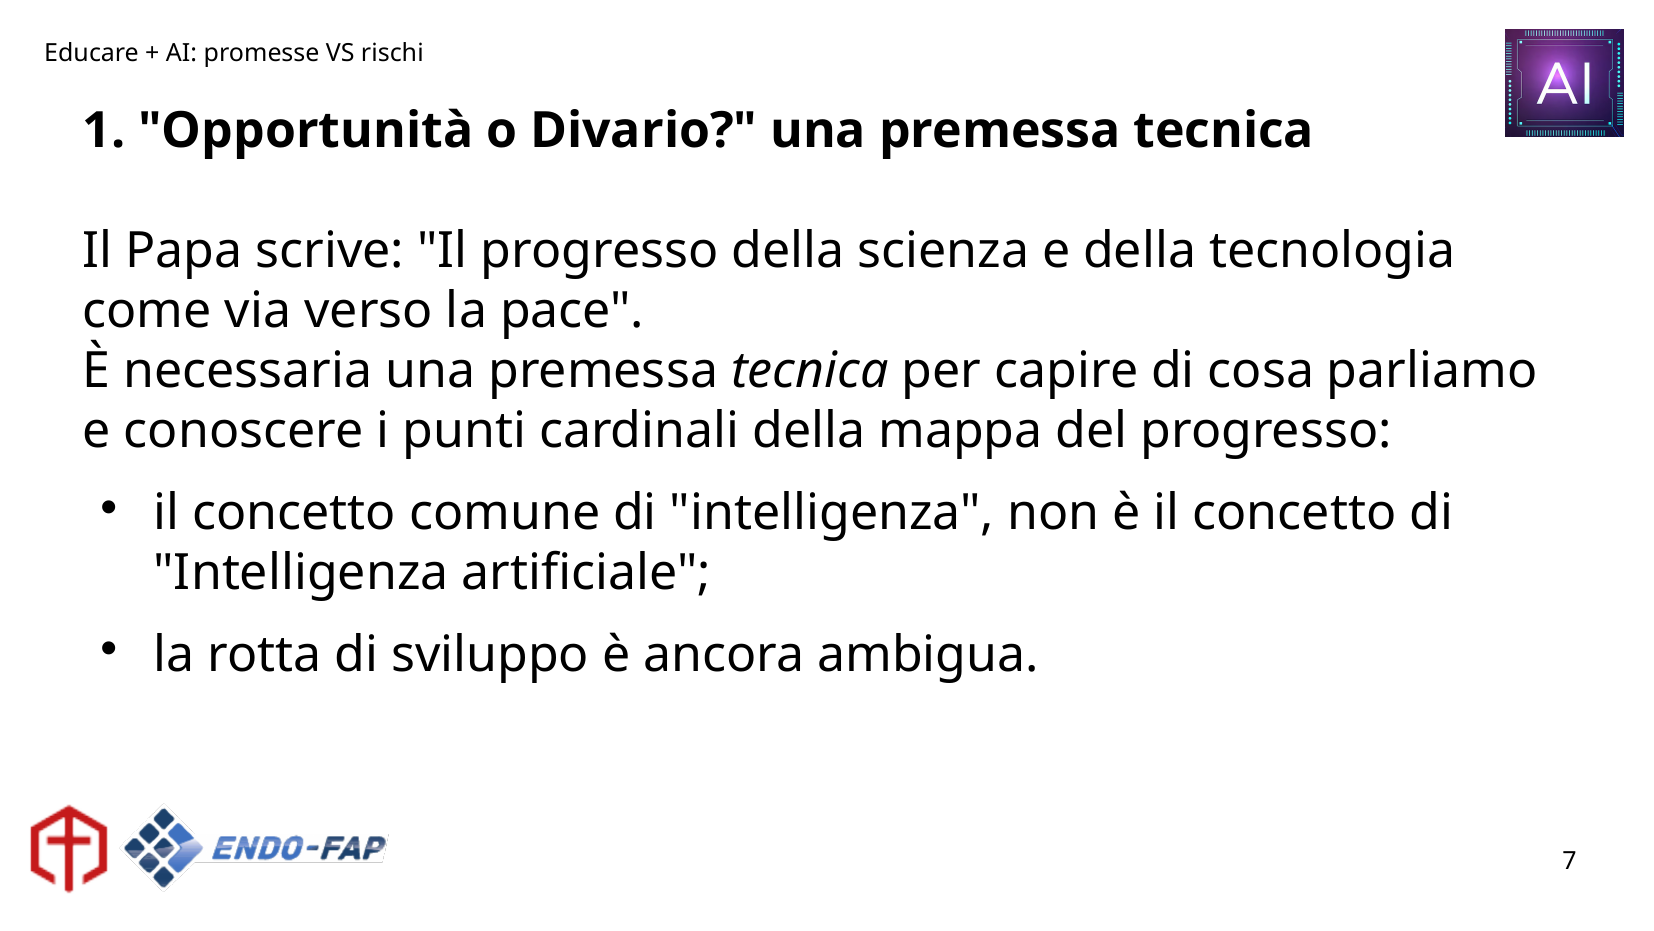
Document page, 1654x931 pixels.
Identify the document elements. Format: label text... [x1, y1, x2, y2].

picture [29, 803, 110, 896]
picture [118, 803, 393, 892]
picture [1505, 29, 1624, 137]
title 1. "Opportunità o Divario?" una premessa tecnica [82, 82, 1571, 172]
list Il Papa scrive: "Il progresso della scienza e della tecnologia come via verso la pace". È necessaria una premessa tecnica per capire di cosa parliamo e conoscere i punti cardinali della mappa del progresso: il concetto comune di "intelligenza", non è il concetto di "Intelligenza artificiale"; la rotta di sviluppo è ancora ambigua. [82, 217, 1571, 757]
